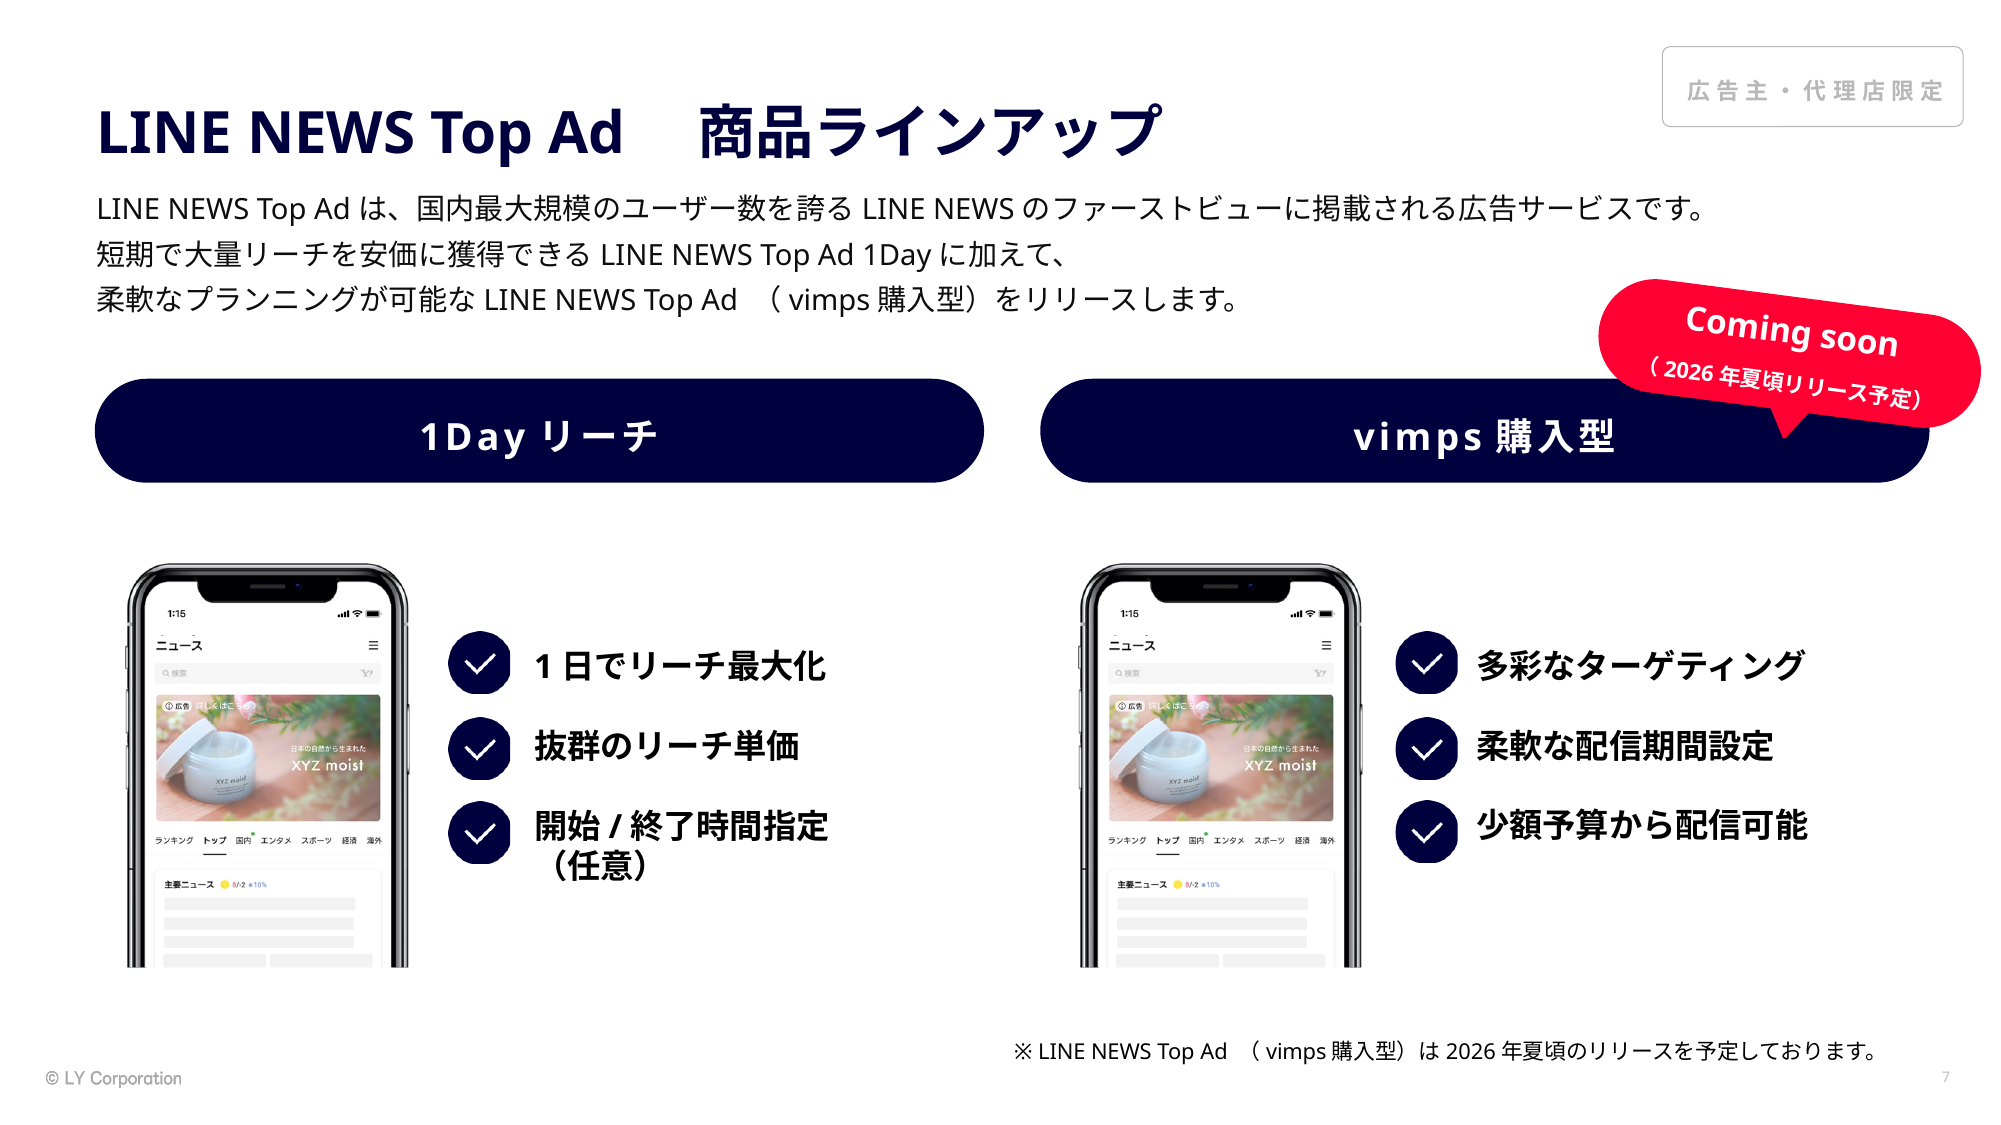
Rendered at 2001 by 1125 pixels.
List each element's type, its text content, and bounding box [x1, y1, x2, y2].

text_box ※ LINE NEWS Top Ad （vimps購入型）は2026年夏頃のリリースを予定しております。 [999, 1030, 2000, 1072]
picture [46, 1071, 181, 1088]
text_box 多彩なターゲティング 柔軟な配信期間設定 少額予算から配信可能 [1461, 637, 1914, 852]
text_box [1596, 297, 1979, 437]
picture [1394, 800, 1459, 864]
picture [447, 800, 511, 864]
picture [1394, 717, 1459, 781]
list LINE NEWS Top Adは、国内最大規模のユーザー数を誇るLINE NEWSのファーストビューに掲載される広告サービスです。 短期で大量リーチを安価に獲得できるLINE NEWS Top Ad 1Dayに加えて、 柔軟なプランニングが可能なLINE NEWS Top Ad （vimps購入型）をリリースします。 [96, 180, 1904, 311]
title LINE NEWS Top Ad 商品ラインアップ [96, 95, 1904, 180]
text_box vimps購入型 [1040, 378, 1930, 483]
picture [124, 563, 410, 970]
text_box 1Dayリーチ [94, 378, 985, 483]
picture [447, 717, 511, 781]
picture [1077, 563, 1363, 970]
text_box 1日でリーチ最大化 抜群のリーチ単価 開始/終了時間指定 （任意） [519, 637, 1012, 893]
picture [447, 631, 511, 695]
picture [1394, 631, 1459, 695]
